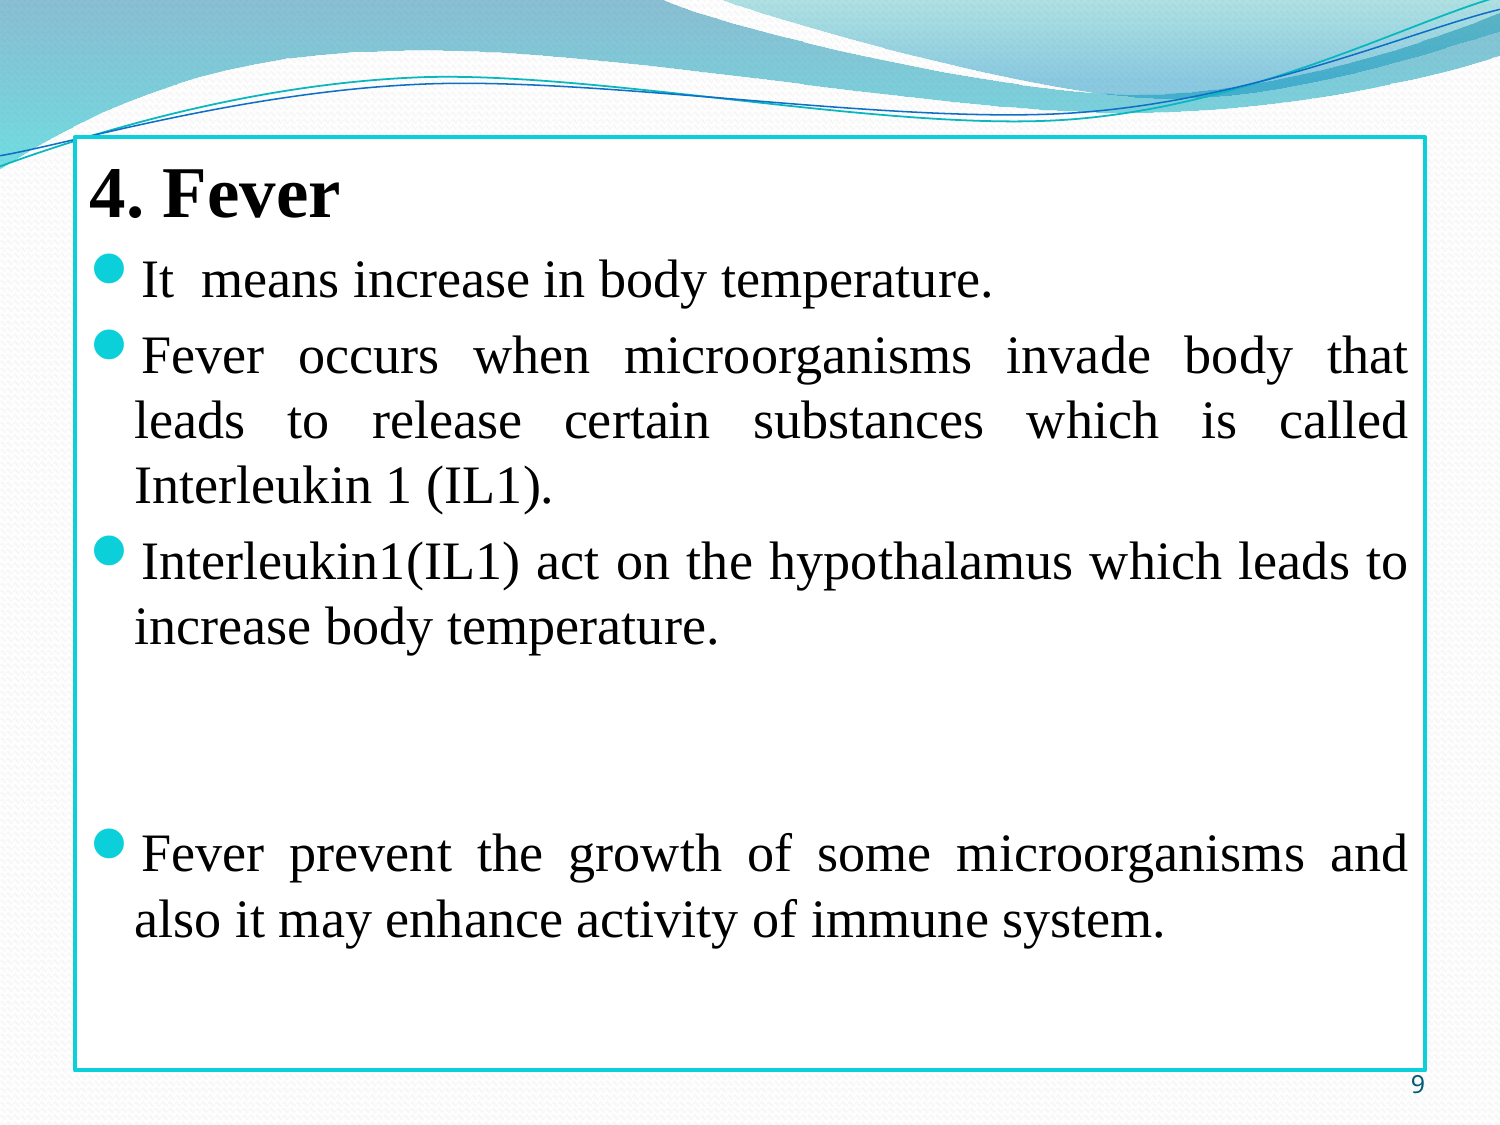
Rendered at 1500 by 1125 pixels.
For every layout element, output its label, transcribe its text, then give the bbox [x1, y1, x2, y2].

slide_number 9 [1299, 1042, 1425, 1103]
list 4. Fever It means increase in body temperature. Fever occurs when microorganisms invade body that leads to release certain substances which is called Interleukin 1 (IL1). Interleukin1(IL1) act on the hypothalamus which leads to increase body temperature. Fever prevent the growth of some microorganisms and also it may enhance activity of immune system. [73, 135, 1427, 1072]
